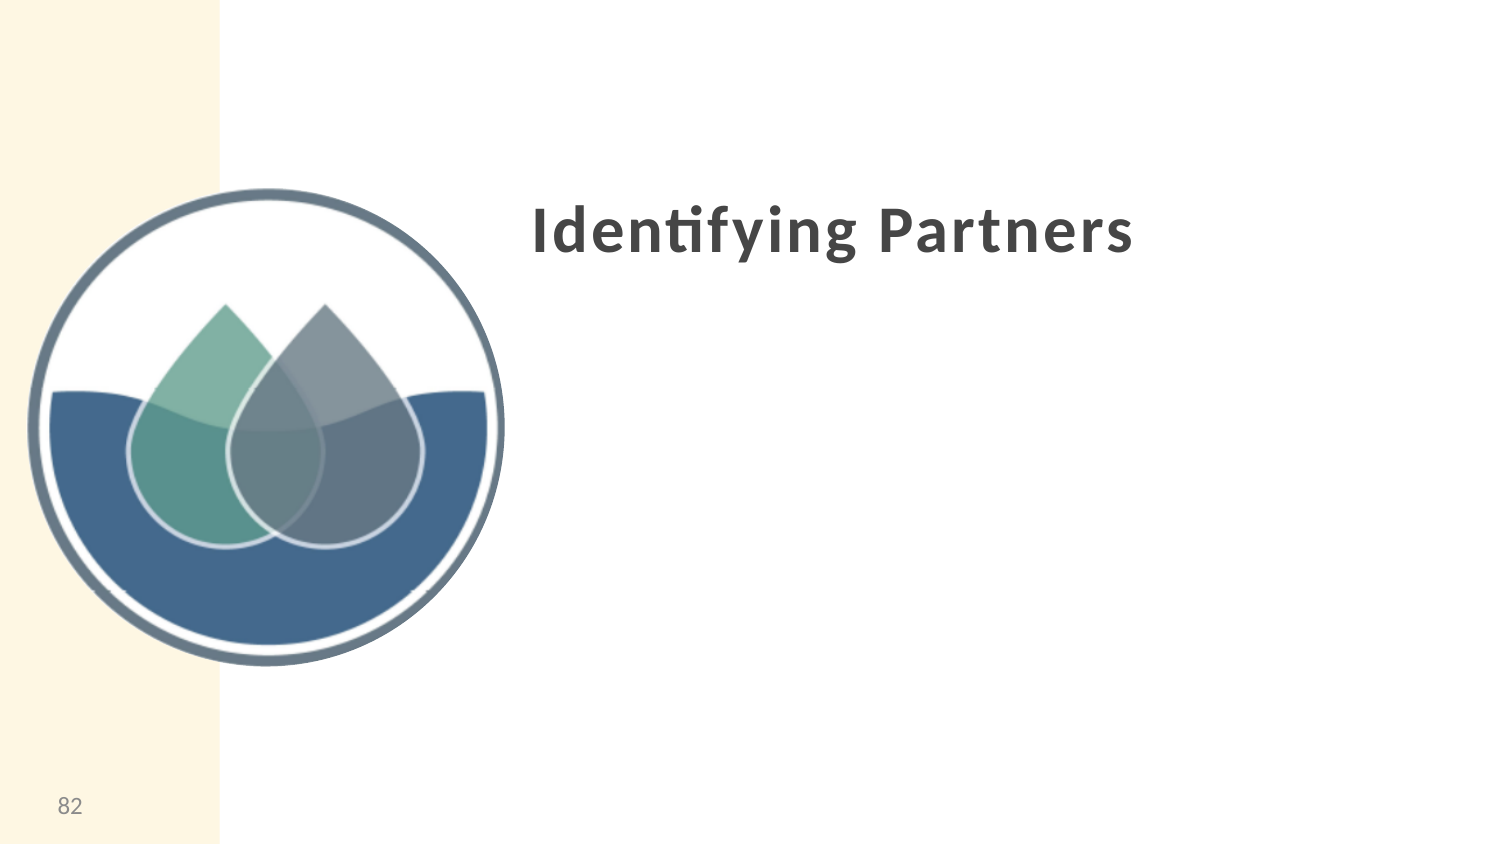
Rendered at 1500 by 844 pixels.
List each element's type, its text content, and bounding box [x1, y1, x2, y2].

list Identifying Partners [516, 187, 1385, 329]
slide_number 82 [16, 782, 124, 828]
